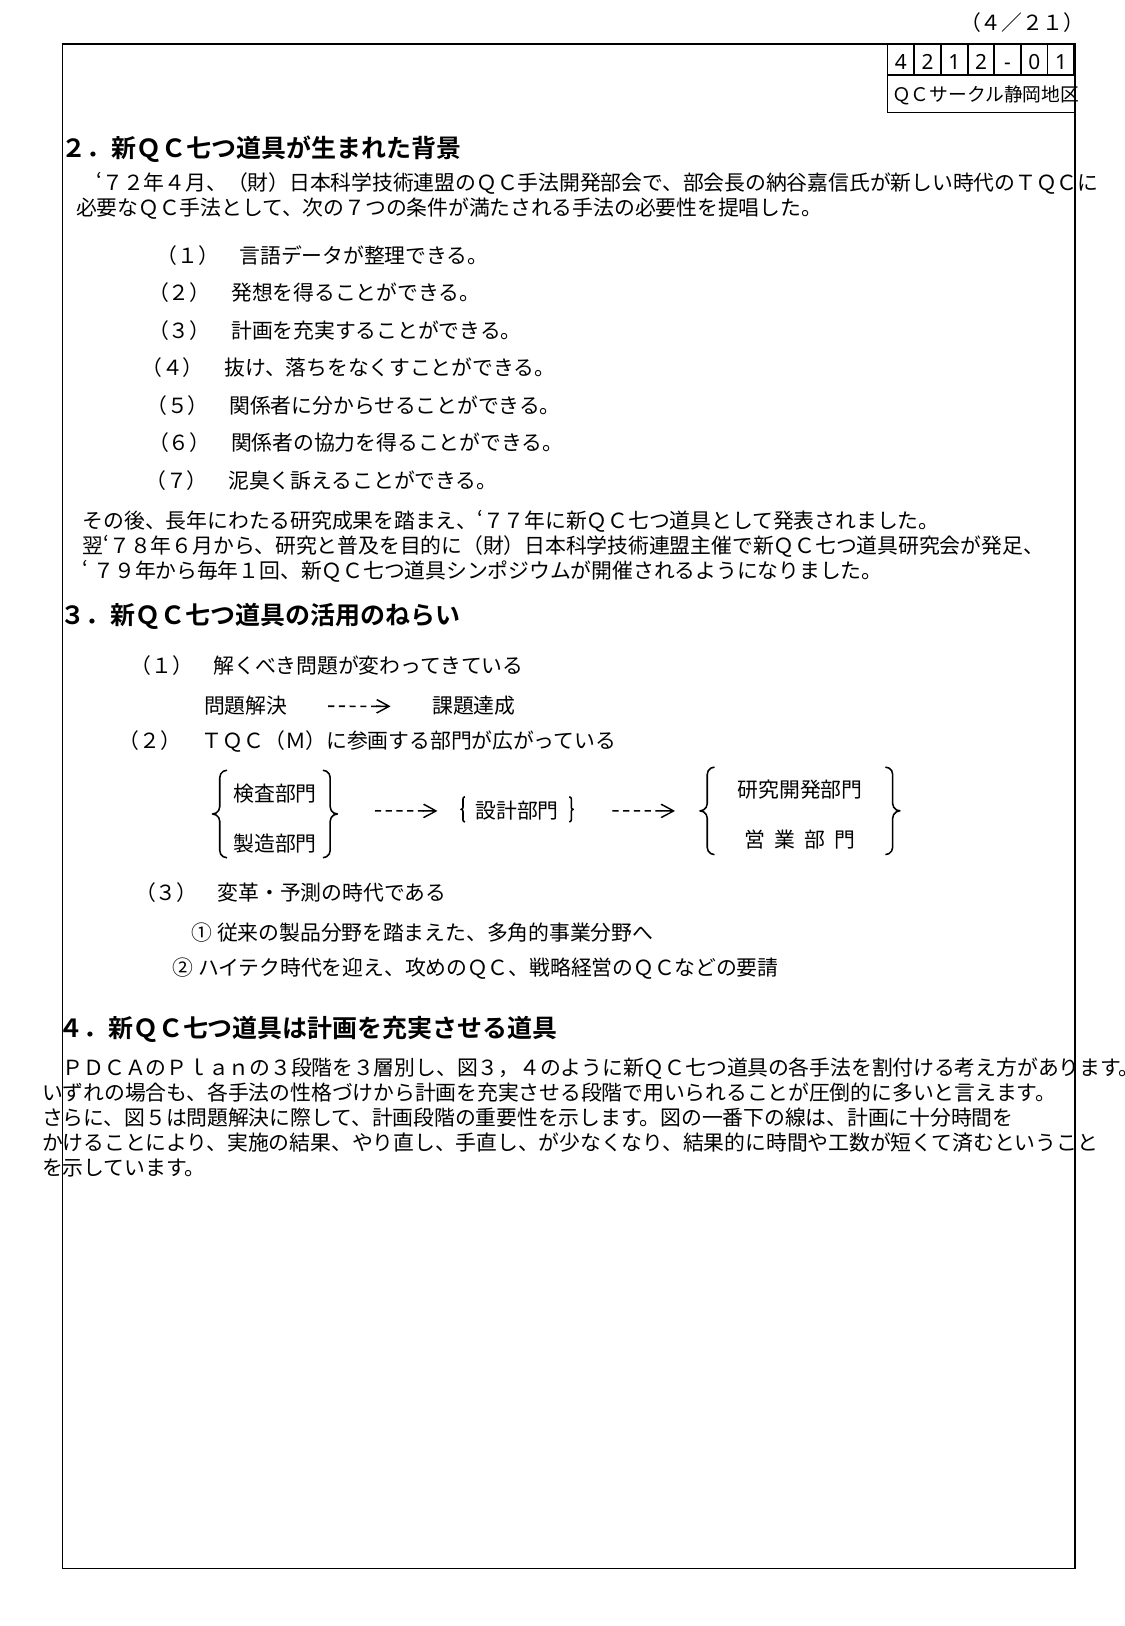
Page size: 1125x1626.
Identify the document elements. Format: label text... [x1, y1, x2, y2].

text_box （３） 計画を充実することができる。 [133, 309, 537, 347]
text_box ＰＤＣＡのＰｌａｎの３段階を３層別し、図３，４のように新ＱＣ七つ道具の各手法を割付ける考え方があります。 いずれの場合も、各手法の性格づけから計画を充実させる段階で用いられることが圧倒的に多いと言えます。 さらに、図５は問題解決に際して、計画段階の重要性を示します。図の一番下の線は、計画に十分時間を かけることにより、実施の結果、やり直し、手直し、が少なくなり、結果的に時間や工数が短くて済むということ を示しています。 [27, 1047, 1125, 1188]
text_box （４／２１） [945, 2, 1100, 42]
text_box ４．新ＱＣ七つ道具は計画を充実させる道具 [43, 1004, 573, 1047]
table_header 2 [969, 45, 993, 74]
table_header - [995, 45, 1020, 74]
text_box （３） 変革・予測の時代である [120, 872, 461, 913]
table_header 1 [942, 45, 967, 74]
text_box ２．新ＱＣ七つ道具が生まれた背景 [46, 125, 477, 170]
text_box （１） 言語データが整理できる。 [141, 234, 503, 275]
text_box （７） 泥臭く訴えることができる。 [130, 459, 512, 500]
text_box ＱＣサークル静岡地区 [887, 75, 1075, 113]
text_box [62, 228, 1075, 1047]
text_box [62, 43, 1075, 162]
text_box （４） 抜け、落ちをなくすことができる。 [126, 347, 570, 388]
text_box [419, 803, 438, 819]
text_box （２） ＴＱＣ（Ｍ）に参画する部門が広がっている [104, 720, 631, 761]
text_box ②ハイテク時代を迎え、攻めのＱＣ、戦略経営のＱＣなどの要請 [158, 947, 794, 988]
table_header 2 [915, 45, 940, 74]
text_box [657, 803, 676, 819]
text_box ①従来の製品分野を踏まえた、多角的事業分野へ [176, 912, 668, 947]
text_box ３．新ＱＣ七つ道具の活用のねらい [45, 592, 476, 638]
text_box 検査部門 製造部門 [212, 770, 338, 858]
text_box （５） 関係者に分からせることができる。 [131, 384, 576, 425]
text_box （２） 発想を得ることができる。 [133, 272, 495, 309]
table_header 1 [1048, 45, 1073, 74]
text_box （１） 解くべき問題が変わってきている [115, 645, 539, 686]
text_box 設計部門 [460, 796, 574, 822]
text_box [62, 1188, 1075, 1569]
text_box [372, 699, 391, 714]
text_box （６） 関係者の協力を得ることができる。 [133, 422, 578, 463]
text_box 問題解決 課題達成 [189, 684, 531, 720]
table_header 4 [888, 45, 913, 74]
text_box ‘７２年４月、（財）日本科学技術連盟のＱＣ手法開発部会で、部会長の納谷嘉信氏が新しい時代のＴＱＣに 必要なＱＣ手法として、次の７つの条件が満たされる手法の必要性を提唱した。 [61, 162, 1113, 228]
table_header 0 [1022, 45, 1047, 74]
text_box その後、長年にわたる研究成果を踏まえ、‘７７年に新ＱＣ七つ道具として発表されました。 翌‘７８年６月から、研究と普及を目的に（財）日本科学技術連盟主催で新ＱＣ七つ道具研究会が発足、 ‘７９年から毎年１回、新ＱＣ七つ道具シンポジウムが開催されるようになりました。 [68, 500, 1058, 590]
text_box 研究開発部門 営 業 部 門 [699, 767, 900, 855]
